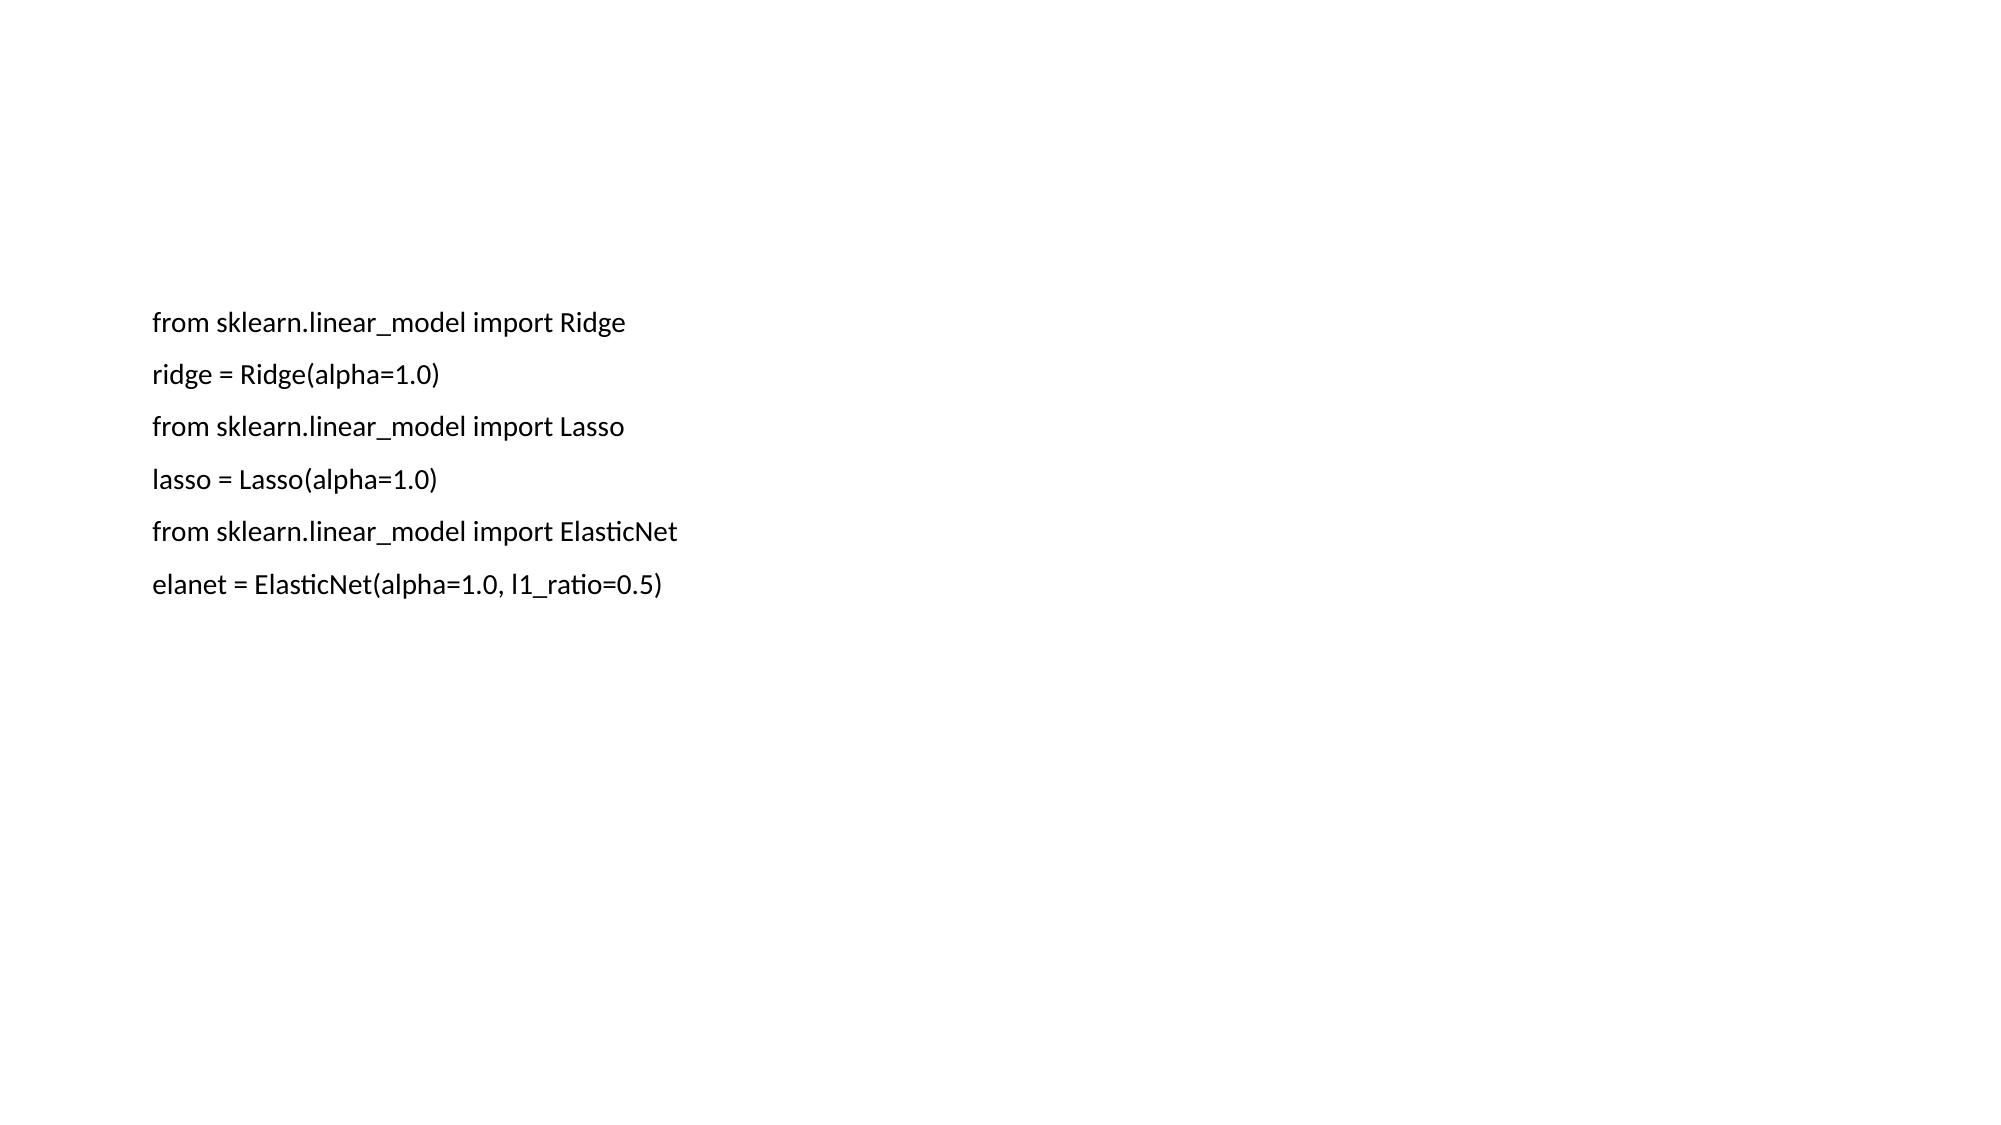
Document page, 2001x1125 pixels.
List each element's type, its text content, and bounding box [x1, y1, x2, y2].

list from sklearn.linear_model import Ridge ridge = Ridge(alpha=1.0) from sklearn.linear_model import Lasso lasso = Lasso(alpha=1.0) from sklearn.linear_model import ElasticNet elanet = ElasticNet(alpha=1.0, l1_ratio=0.5) [137, 299, 1863, 1014]
